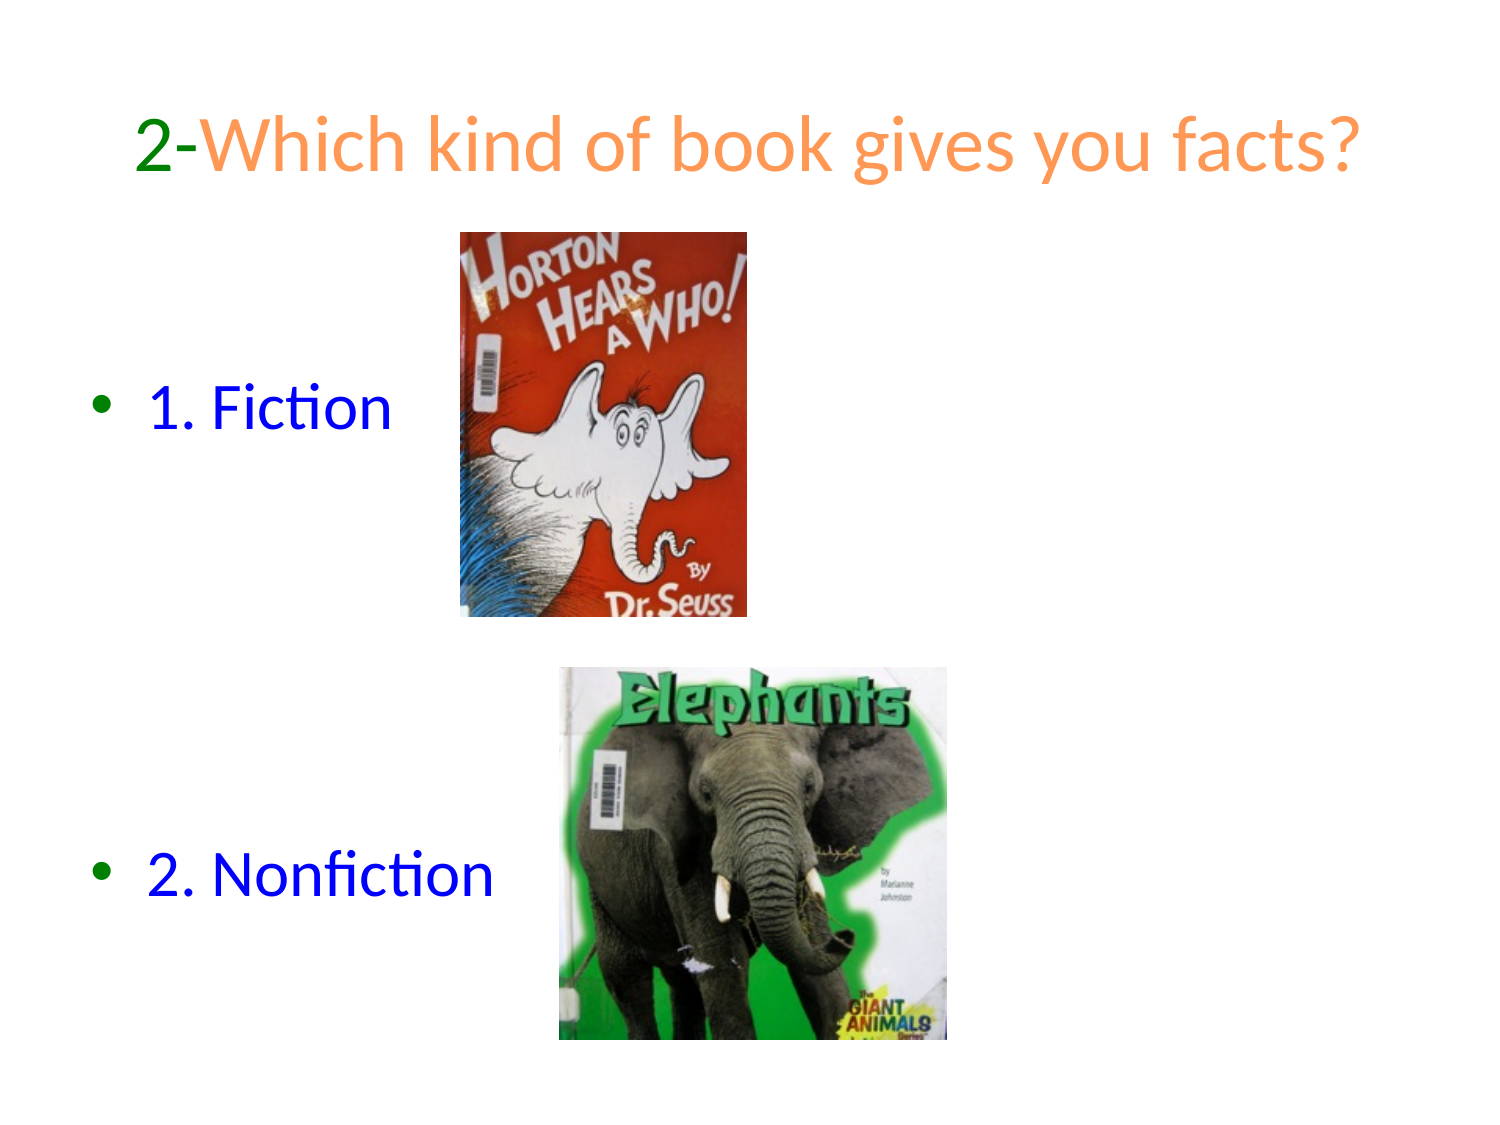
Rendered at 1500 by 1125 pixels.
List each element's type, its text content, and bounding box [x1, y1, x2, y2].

picture [460, 232, 747, 617]
list 1. Fiction 2. Nonfiction [75, 262, 1425, 1005]
picture [559, 667, 947, 1040]
title 2-Which kind of book gives you facts? [75, 45, 1425, 233]
